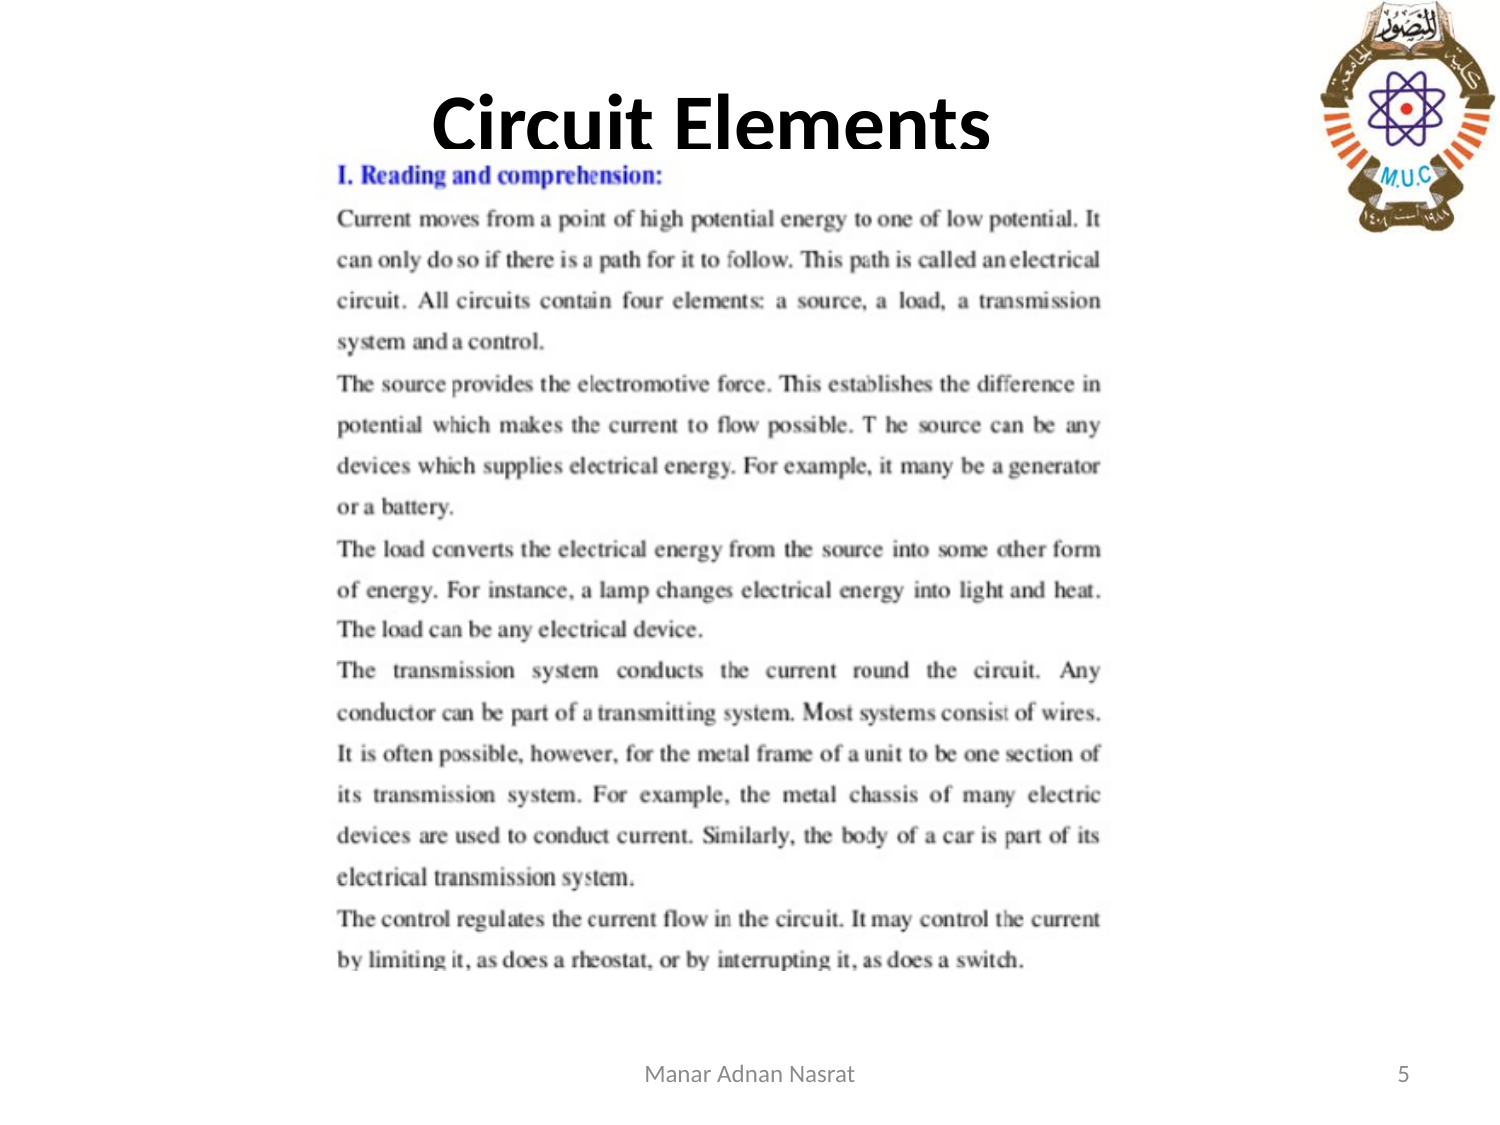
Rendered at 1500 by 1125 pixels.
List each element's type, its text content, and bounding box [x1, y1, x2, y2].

footer Manar Adnan Nasrat [512, 1042, 988, 1103]
title Circuit Elements [37, 24, 1307, 213]
slide_number 5 [1074, 1042, 1425, 1103]
picture [262, 149, 1214, 972]
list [1312, 0, 1500, 234]
